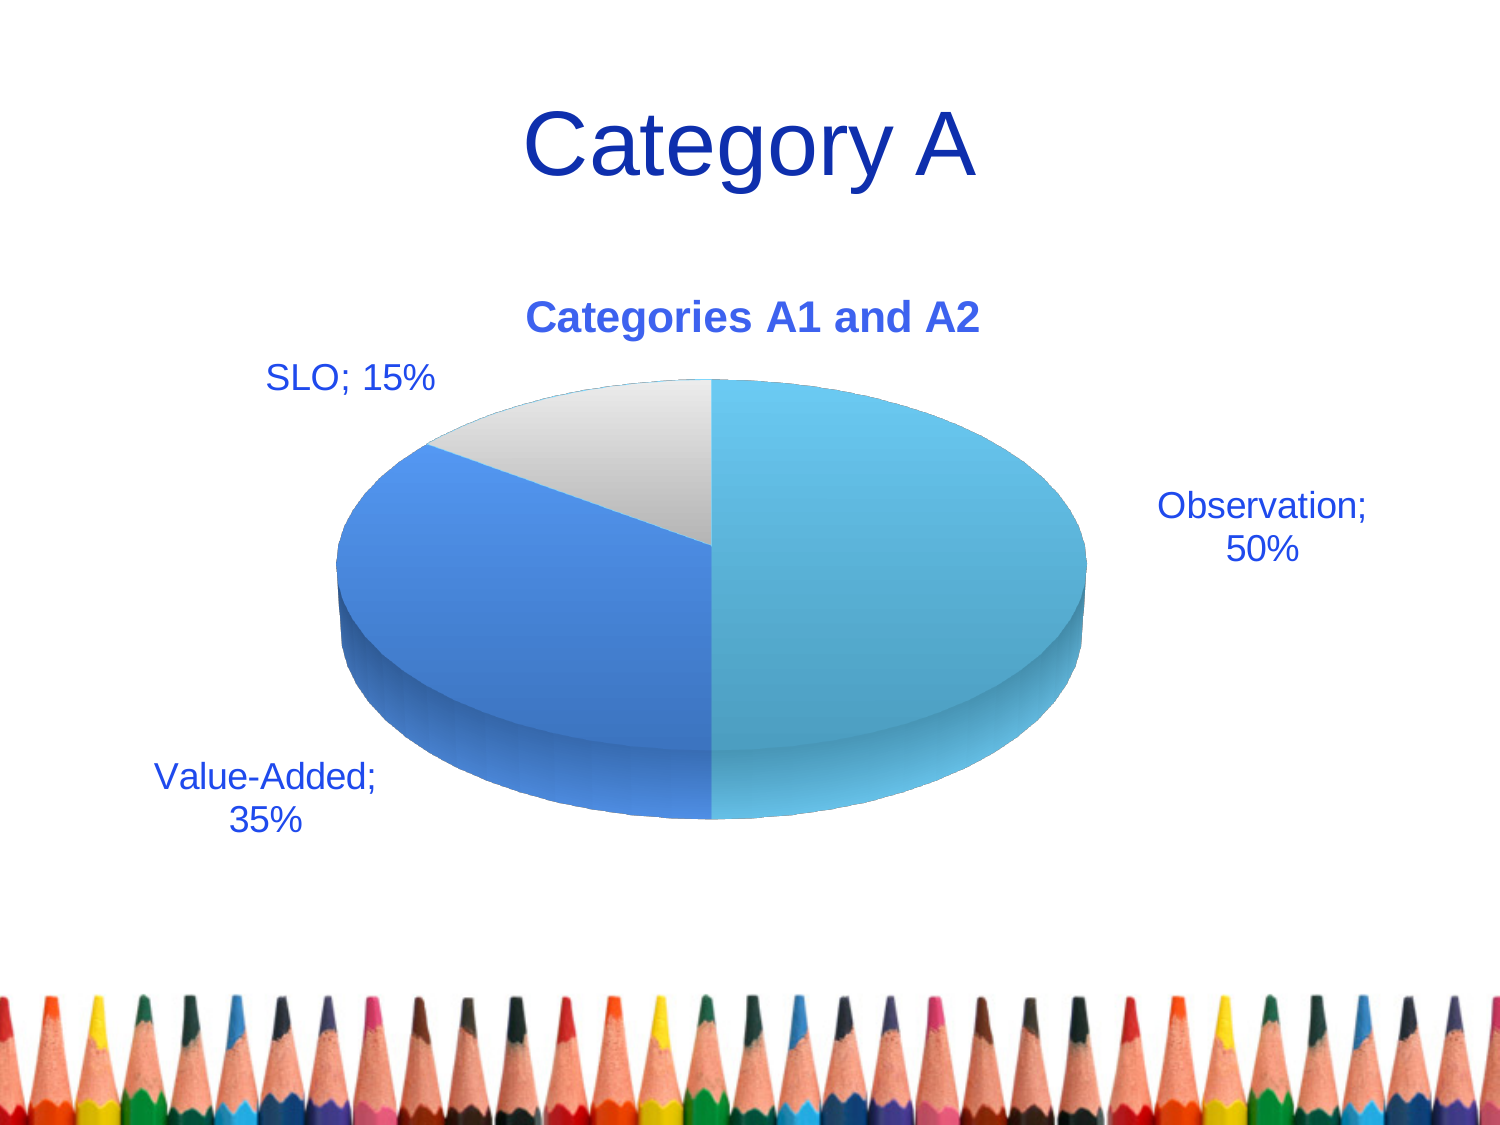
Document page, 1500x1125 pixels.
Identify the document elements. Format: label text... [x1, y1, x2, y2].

title Category A [75, 45, 1425, 233]
chart [75, 265, 1426, 898]
picture [0, 0, 1500, 1125]
